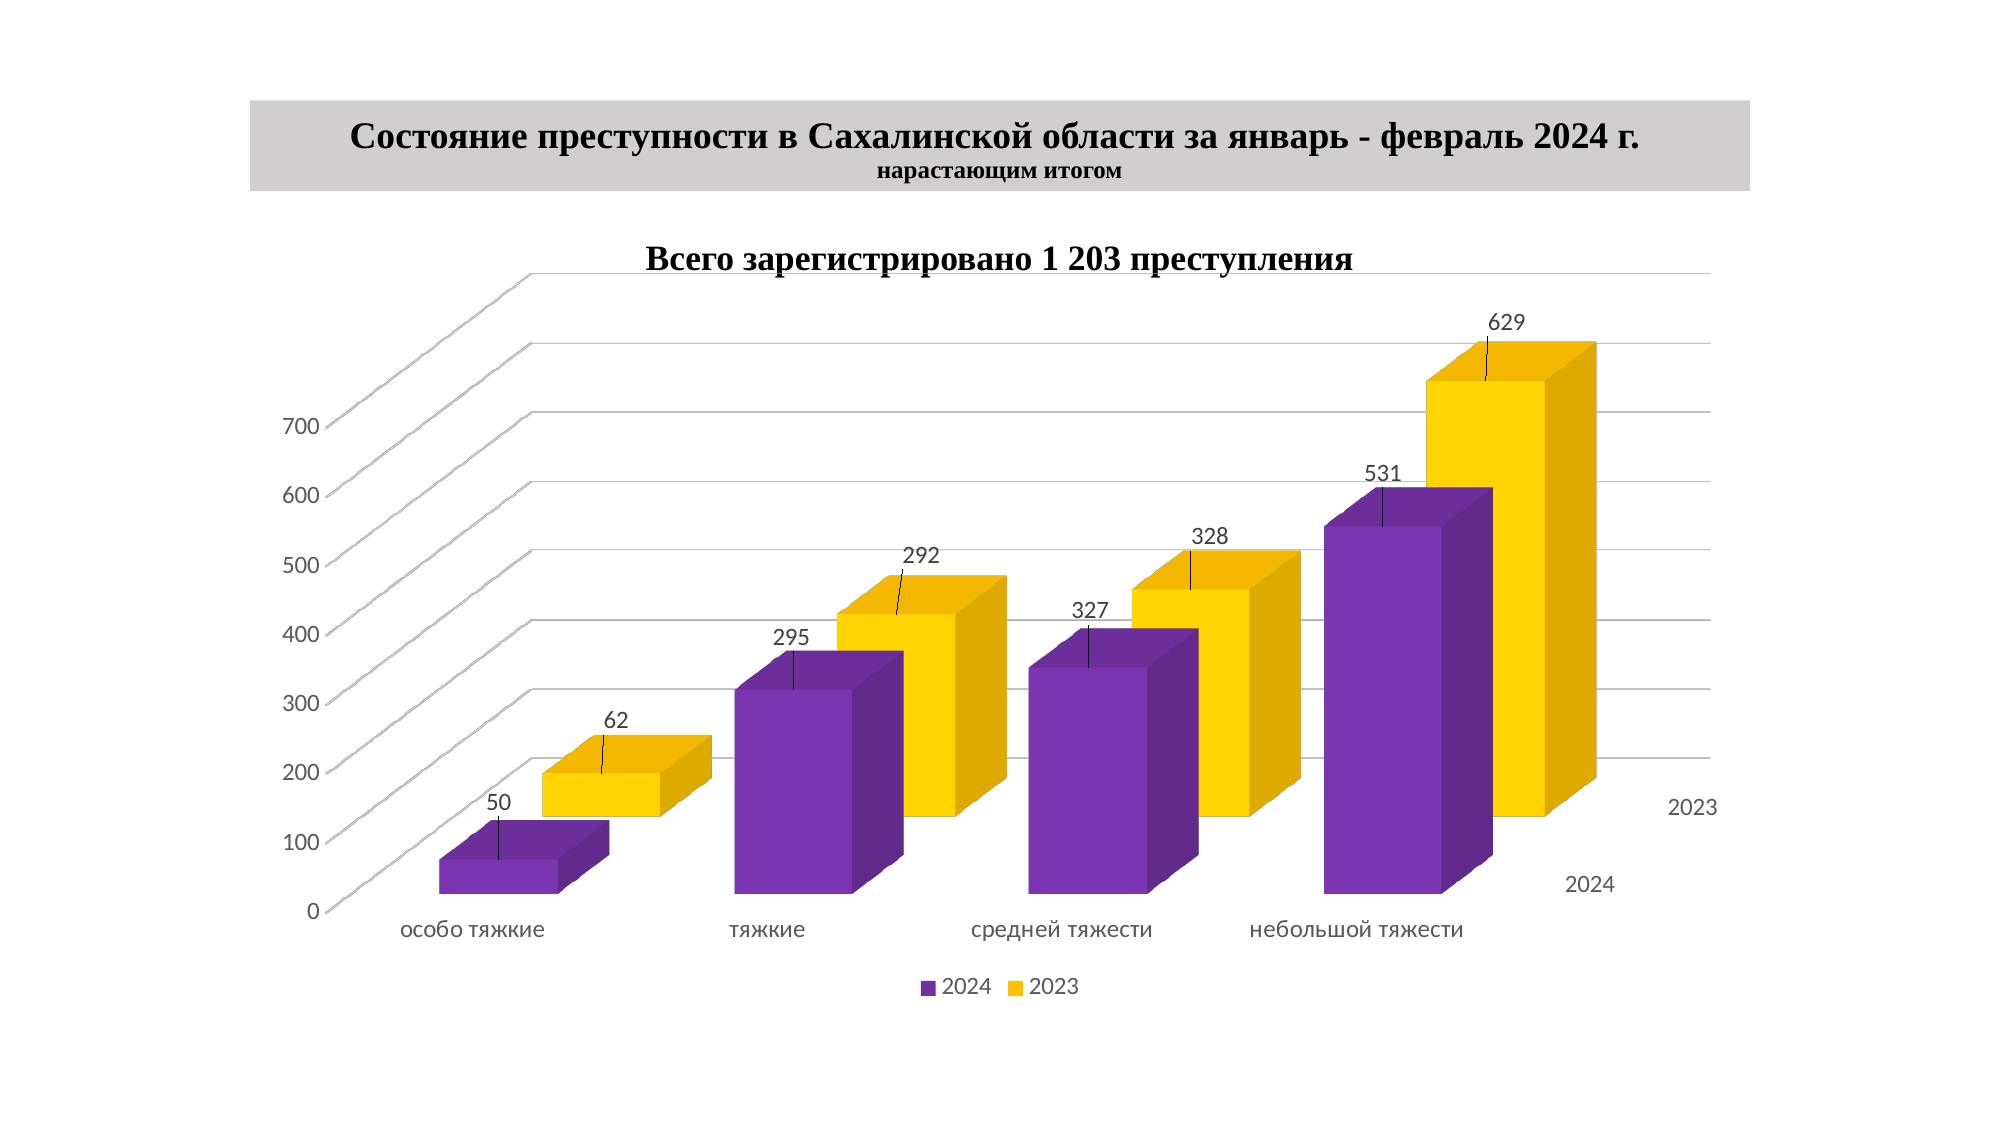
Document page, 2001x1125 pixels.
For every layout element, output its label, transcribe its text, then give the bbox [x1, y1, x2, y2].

subtitle Всего зарегистрировано 1 203 преступления [249, 231, 1750, 258]
chart [249, 258, 1750, 1007]
title Состояние преступности в Сахалинской области за январь - февраль 2024 г. нарастающим итогом [249, 100, 1750, 192]
